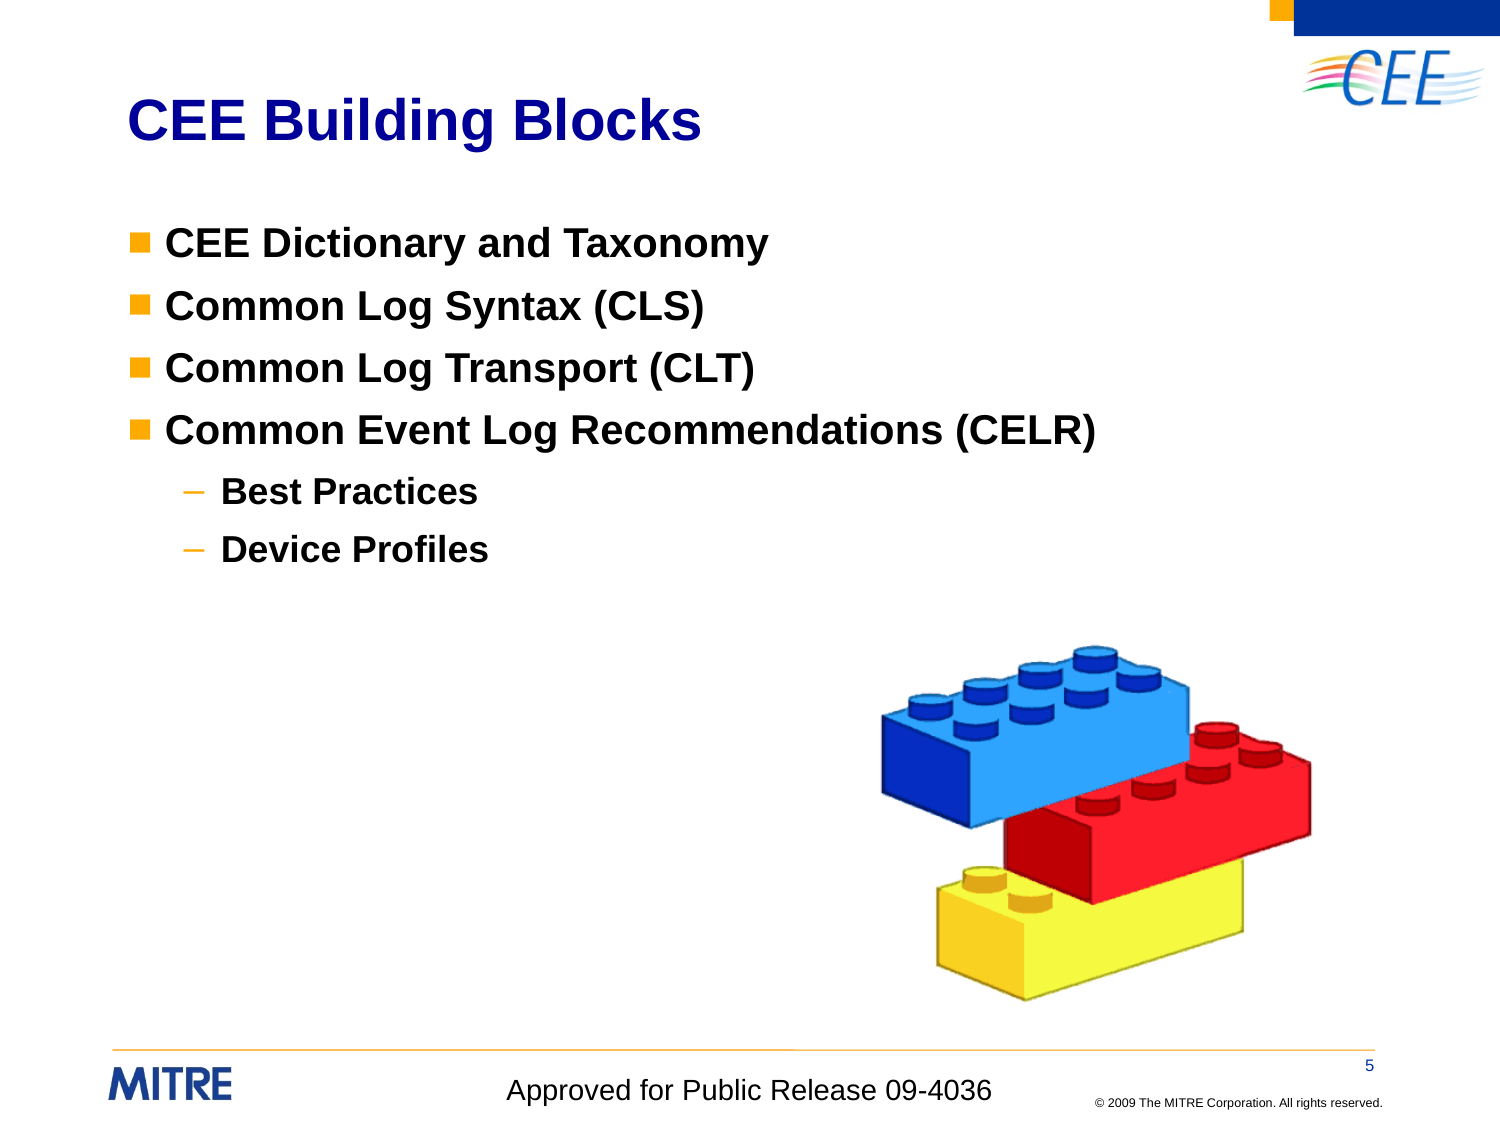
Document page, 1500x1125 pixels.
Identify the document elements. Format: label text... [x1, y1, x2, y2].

picture [103, 1064, 236, 1106]
list CEE Dictionary and Taxonomy Common Log Syntax (CLS) Common Log Transport (CLT) Common Event Log Recommendations (CELR) Best Practices Device Profiles [112, 212, 1376, 1015]
picture [1290, 37, 1500, 122]
slide_number 5 [1301, 1049, 1390, 1076]
title CEE Building Blocks [112, 45, 1375, 200]
picture [874, 637, 1319, 1021]
